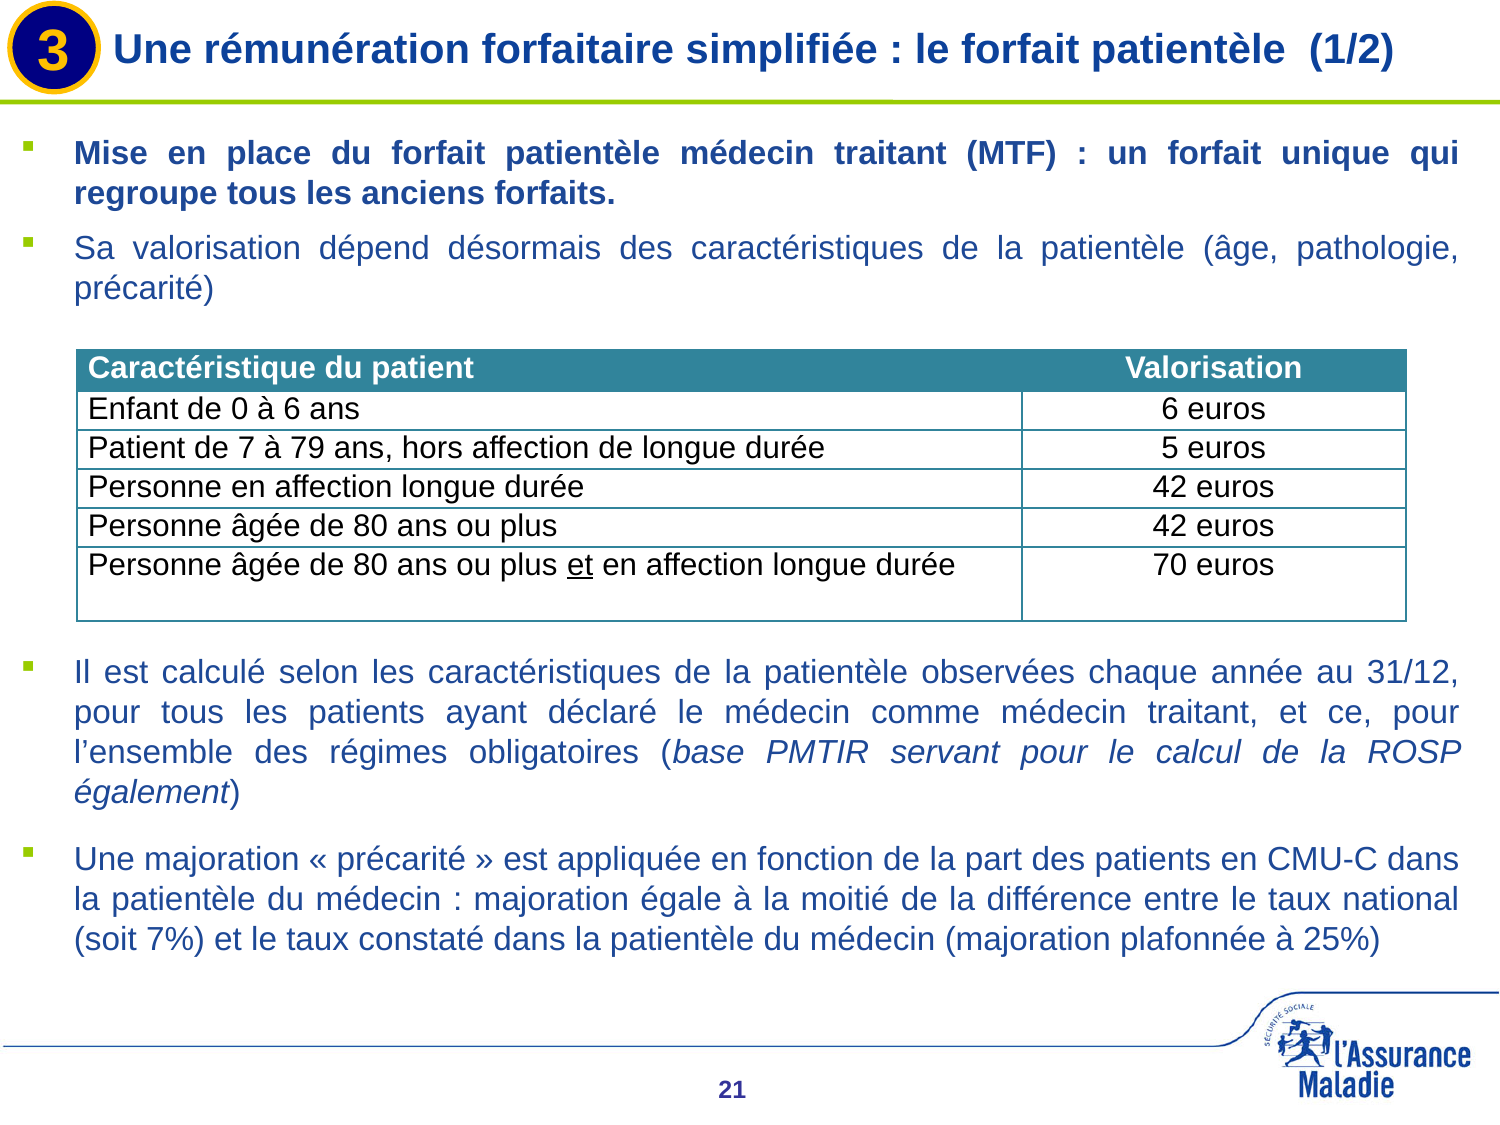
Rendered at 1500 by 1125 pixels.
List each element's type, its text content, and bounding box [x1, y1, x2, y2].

table_cell Patient de 7 à 79 ans, hors affection de longue durée [78, 431, 1021, 468]
table_cell 5 euros [1023, 431, 1405, 468]
picture [0, 988, 1500, 1124]
table_cell Personne âgée de 80 ans ou plus [78, 509, 1021, 546]
table_cell Personne en affection longue durée [78, 470, 1021, 507]
table_cell Enfant de 0 à 6 ans [78, 392, 1021, 429]
text_box 3 [9, 3, 99, 92]
table_cell Personne âgée de 80 ans ou plus et en affection longue durée [78, 548, 1021, 620]
table_header Caractéristique du patient [78, 351, 1021, 390]
table_cell 42 euros [1023, 509, 1405, 546]
title Une rémunération forfaitaire simplifiée : le forfait patientèle (1/2) [98, 3, 1500, 90]
table_cell 6 euros [1023, 392, 1405, 429]
table_header Valorisation [1023, 351, 1405, 390]
slide_number 21 [690, 1070, 774, 1106]
list Mise en place du forfait patientèle médecin traitant (MTF) : un forfait unique qui regroupe tous les anciens forfaits. Sa valorisation dépend désormais des caractéristiques de la patientèle (âge, pathologie, précarité) Il est calculé selon les caractéristiques de la patientèle observées chaque année au 31/12, pour tous les patients ayant déclaré le médecin comme médecin traitant, et ce, pour l’ensemble des régimes obligatoires (base PMTIR servant pour le calcul de la ROSP également) Une majoration « précarité » est appliquée en fonction de la part des patients en CMU-C dans la patientèle du médecin : majoration égale à la moitié de la différence entre le taux national (soit 7%) et le taux constaté dans la patientèle du médecin (majoration plafonnée à 25%) [5, 90, 1477, 1094]
table_cell 42 euros [1023, 470, 1405, 507]
table_cell 70 euros [1023, 548, 1405, 620]
